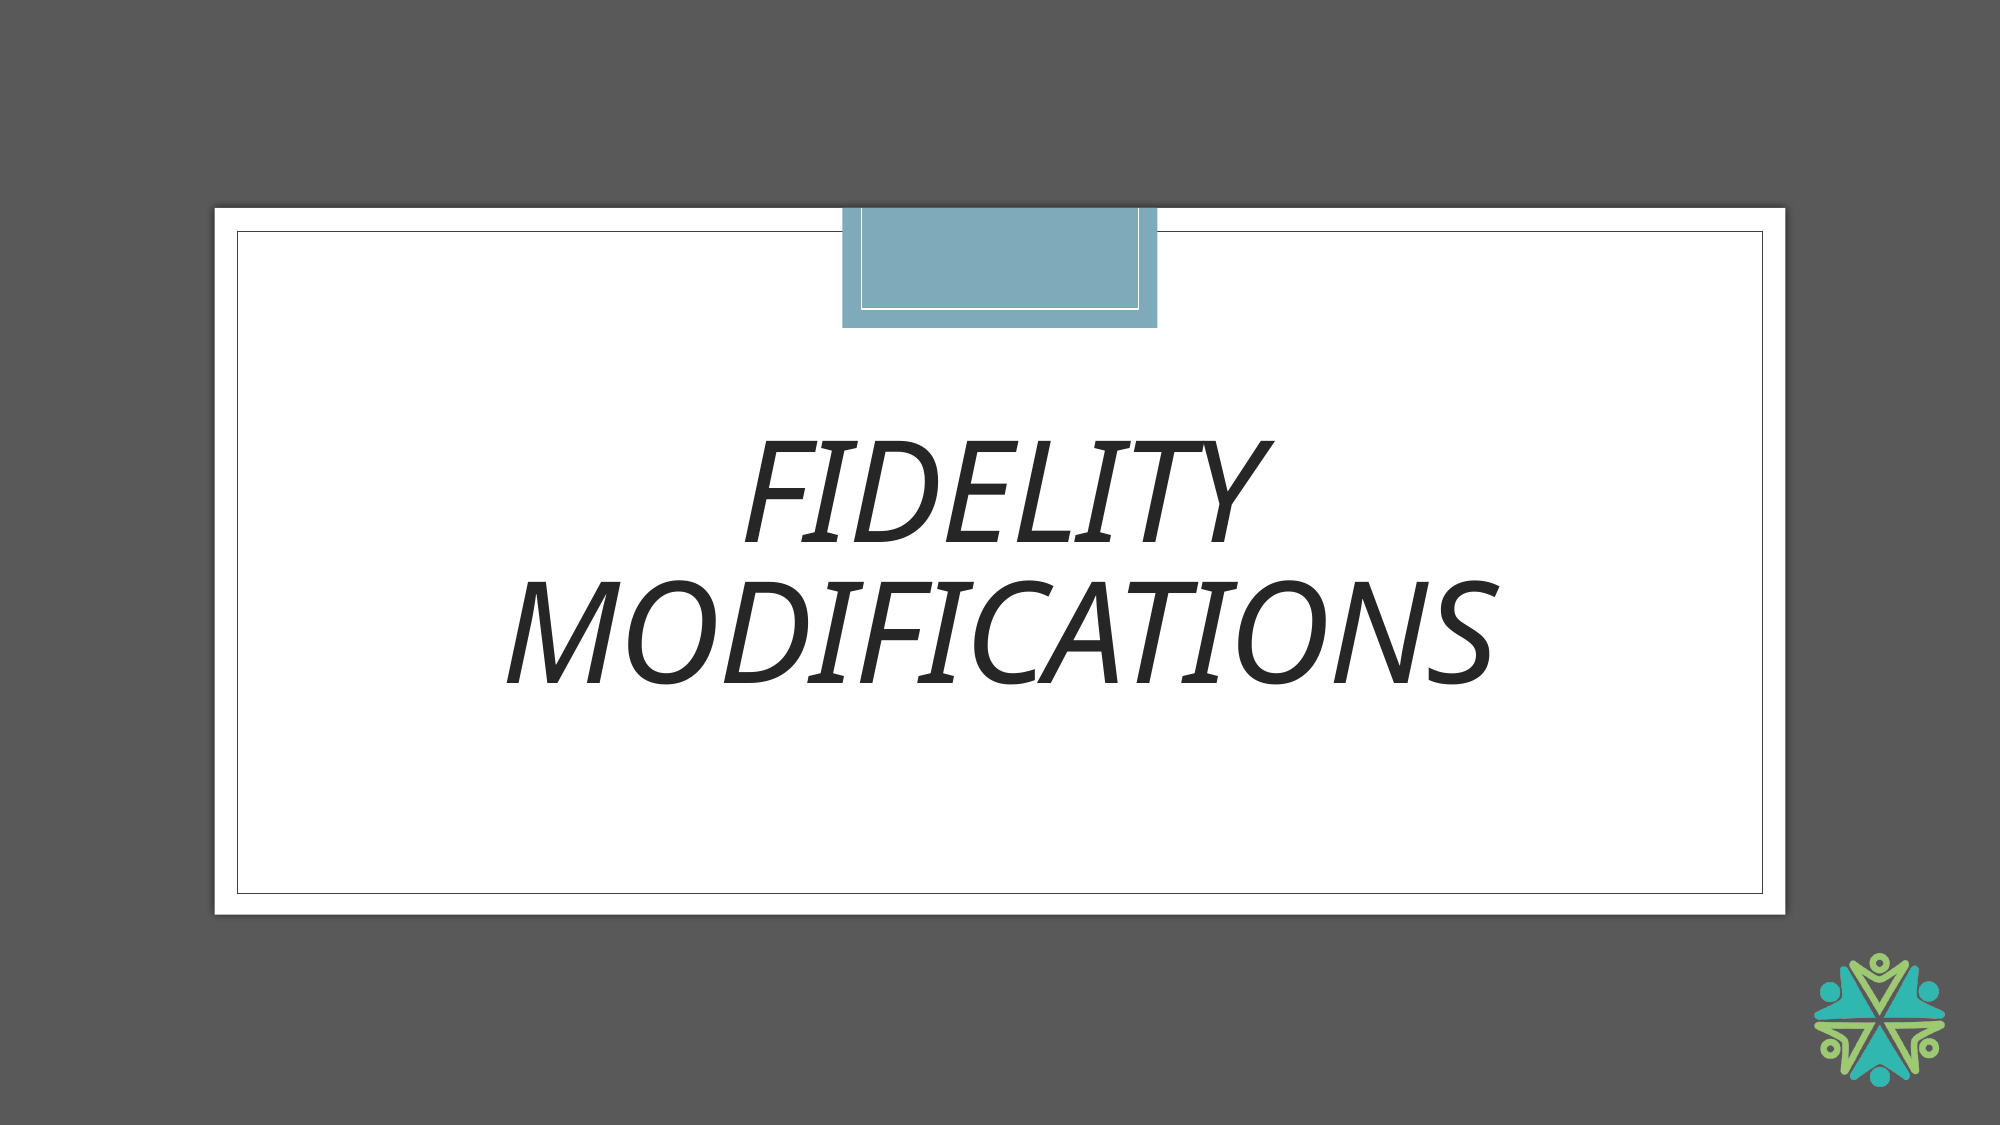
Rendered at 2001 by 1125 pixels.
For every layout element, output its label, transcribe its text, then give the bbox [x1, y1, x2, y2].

title Fidelity Modifications [267, 373, 1733, 769]
picture [1814, 953, 1945, 1087]
